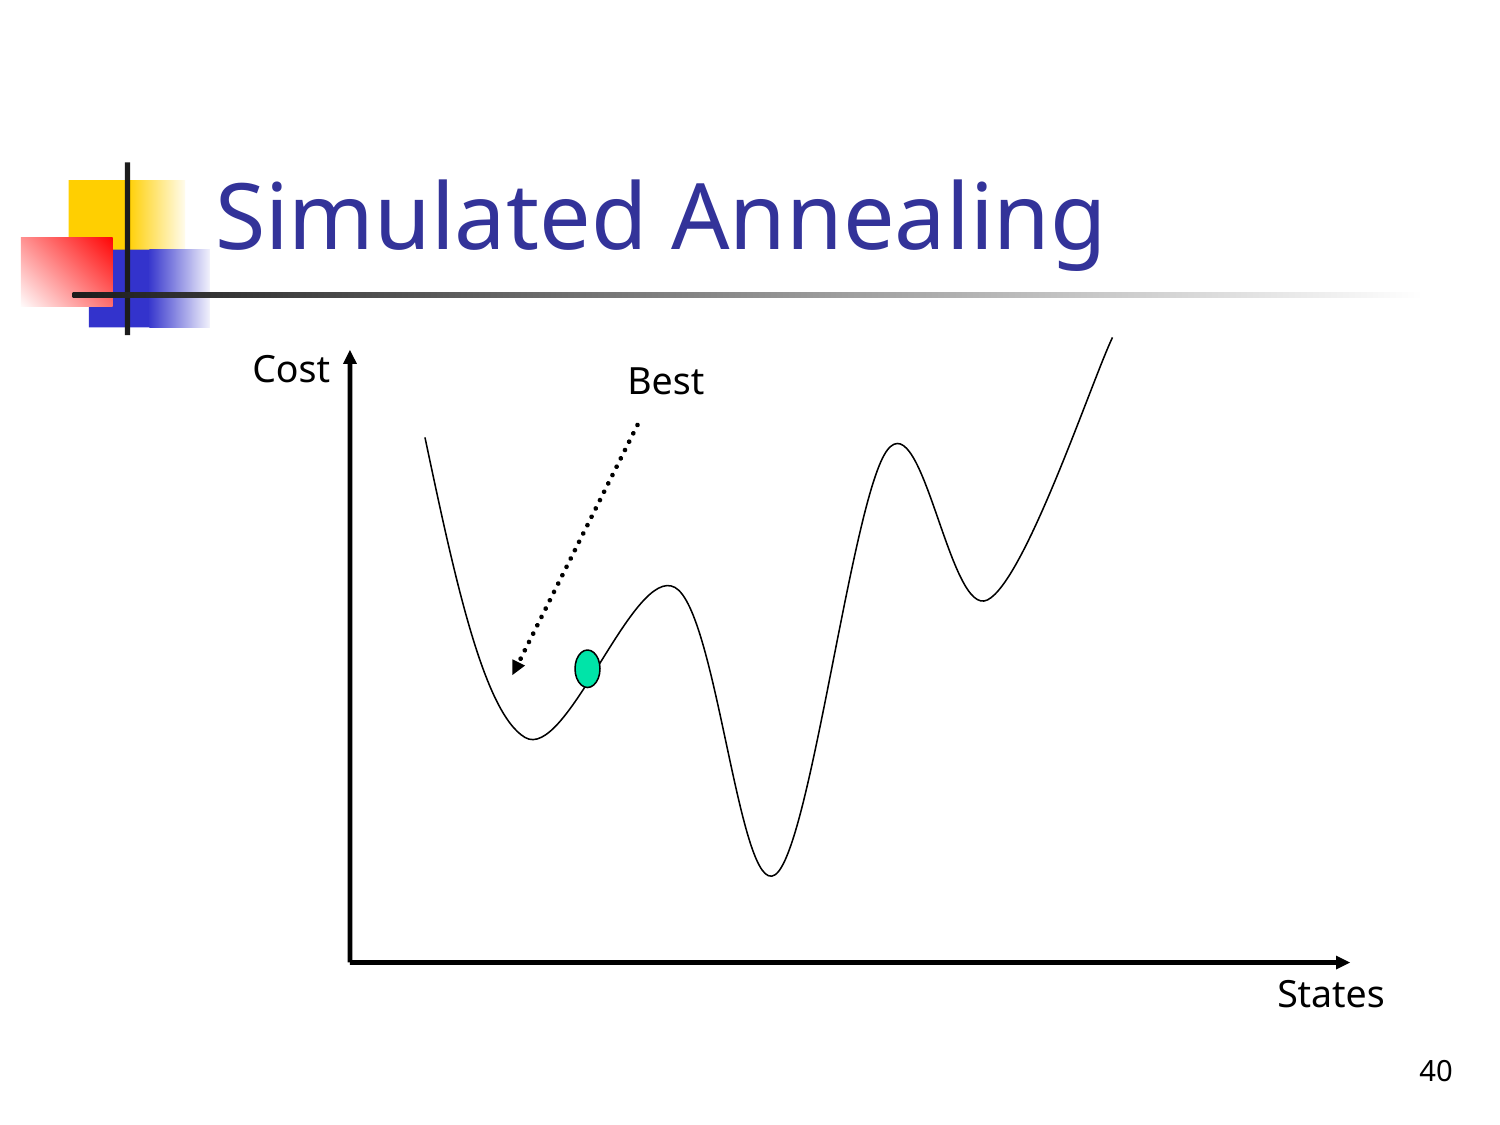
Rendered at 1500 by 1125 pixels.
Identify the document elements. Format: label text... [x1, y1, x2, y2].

text_box [1337, 956, 1349, 962]
text_box Best [612, 349, 738, 410]
text_box States [1262, 962, 1438, 1023]
slide_number 40 [1154, 1023, 1468, 1100]
text_box [424, 337, 1113, 877]
title Simulated Annealing [199, 140, 1479, 276]
text_box Cost [237, 337, 400, 398]
text_box [575, 650, 601, 688]
text_box [512, 661, 524, 676]
